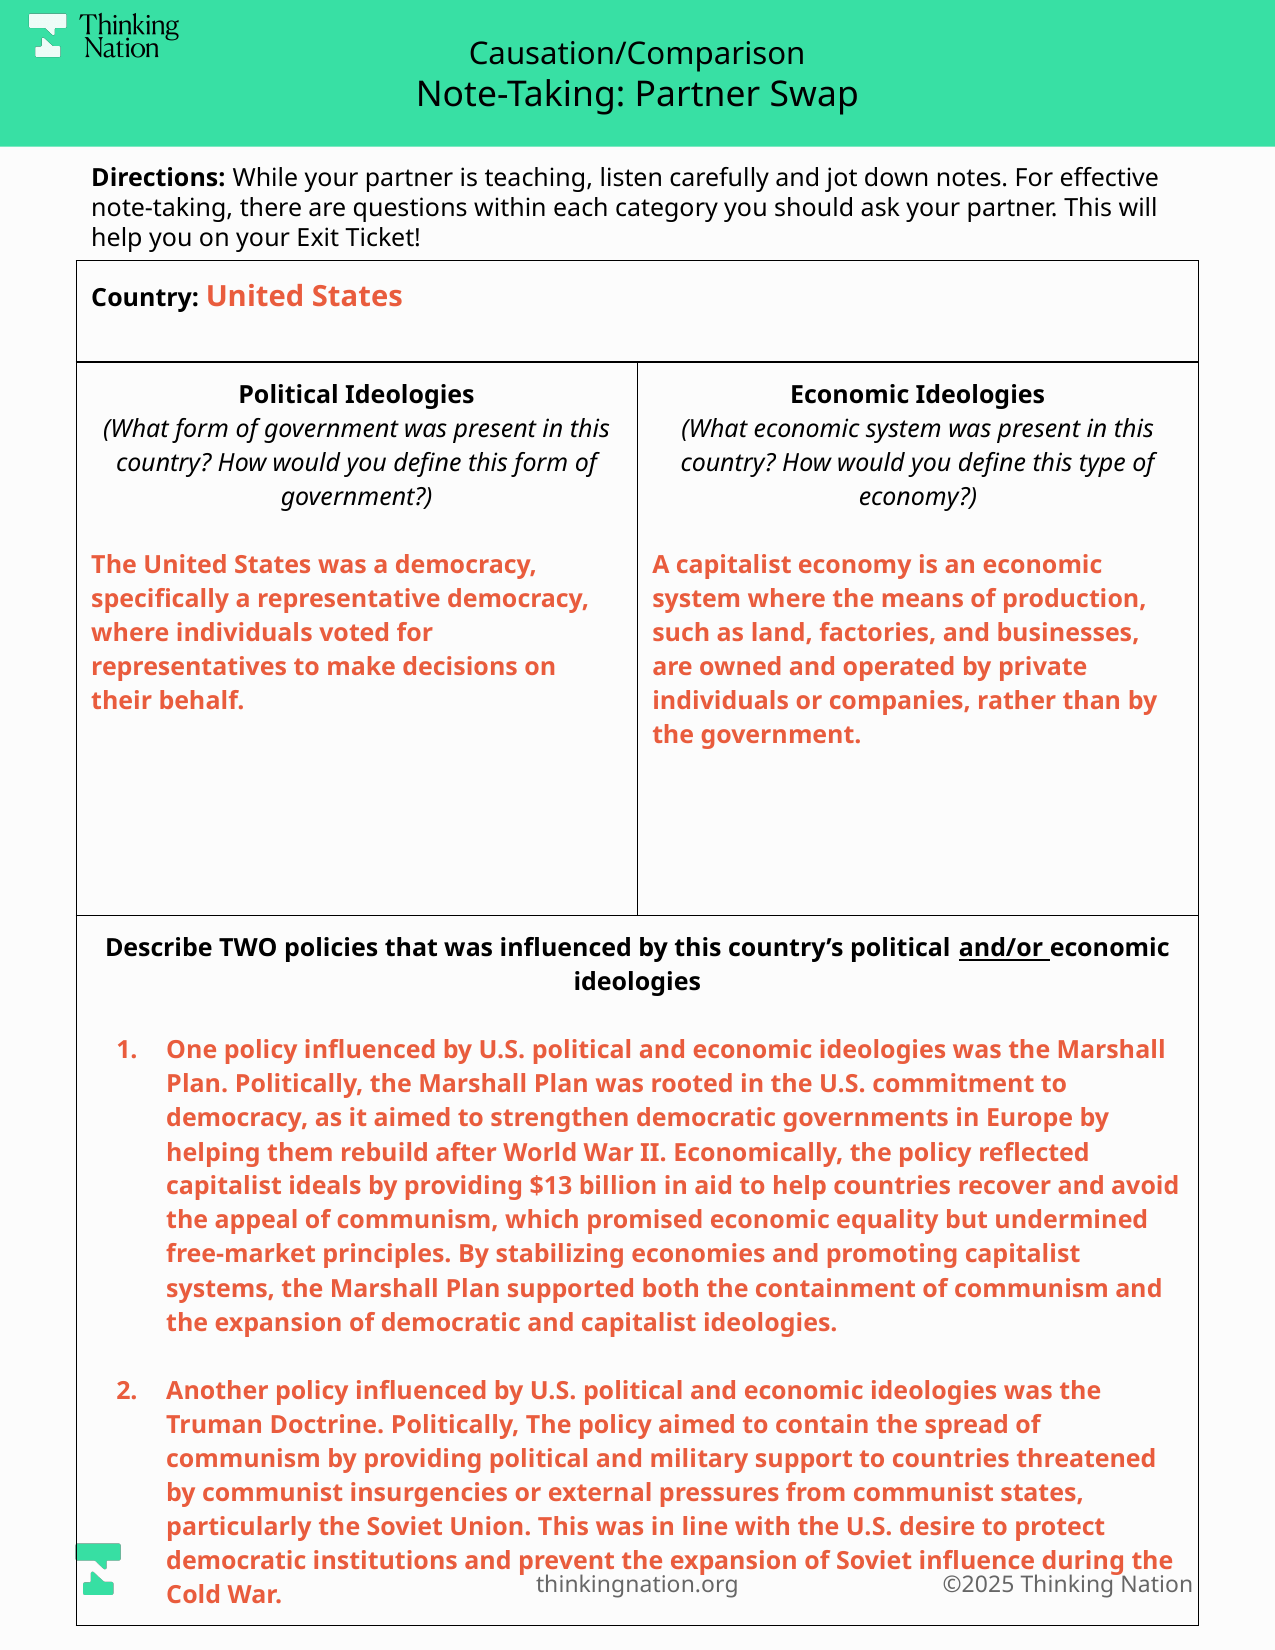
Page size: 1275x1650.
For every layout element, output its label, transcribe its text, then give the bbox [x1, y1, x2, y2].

table_cell Describe TWO policies that was influenced by this country’s political and/or economic ideologies One policy influenced by U.S. political and economic ideologies was the Marshall Plan. Politically, the Marshall Plan was rooted in the U.S. commitment to democracy, as it aimed to strengthen democratic governments in Europe by helping them rebuild after World War II. Economically, the policy reflected capitalist ideals by providing $13 billion in aid to help countries recover and avoid the appeal of communism, which promised economic equality but undermined free-market principles. By stabilizing economies and promoting capitalist systems, the Marshall Plan supported both the containment of communism and the expansion of democratic and capitalist ideologies. Another policy influenced by U.S. political and economic ideologies was the Truman Doctrine. Politically, The policy aimed to contain the spread of communism by providing political and military support to countries threatened by communist insurgencies or external pressures from communist states, particularly the Soviet Union. This was in line with the U.S. desire to protect democratic institutions and prevent the expansion of Soviet influence during the Cold War. [77, 916, 1198, 1625]
text_box Directions: While your partner is teaching, listen carefully and jot down notes. For effective note-taking, there are questions within each category you should ask your partner. This will help you on your Exit Ticket! [76, 146, 1199, 218]
table_header Country: United States [77, 261, 1198, 361]
table_cell Economic Ideologies (What economic system was present in this country? How would you define this type of economy?) A capitalist economy is an economic system where the means of production, such as land, factories, and businesses, are owned and operated by private individuals or companies, rather than by the government. [638, 363, 1198, 915]
picture [62, 1533, 134, 1605]
text_box ©2025 Thinking Nation [1199, 1553, 1210, 1605]
picture [12, 0, 184, 71]
table_cell Political Ideologies (What form of government was present in this country? How would you define this form of government?) The United States was a democracy, specifically a representative democracy, where individuals voted for representatives to make decisions on their behalf. [77, 363, 637, 915]
text_box Causation/Comparison Note-Taking: Partner Swap [0, 0, 1275, 147]
